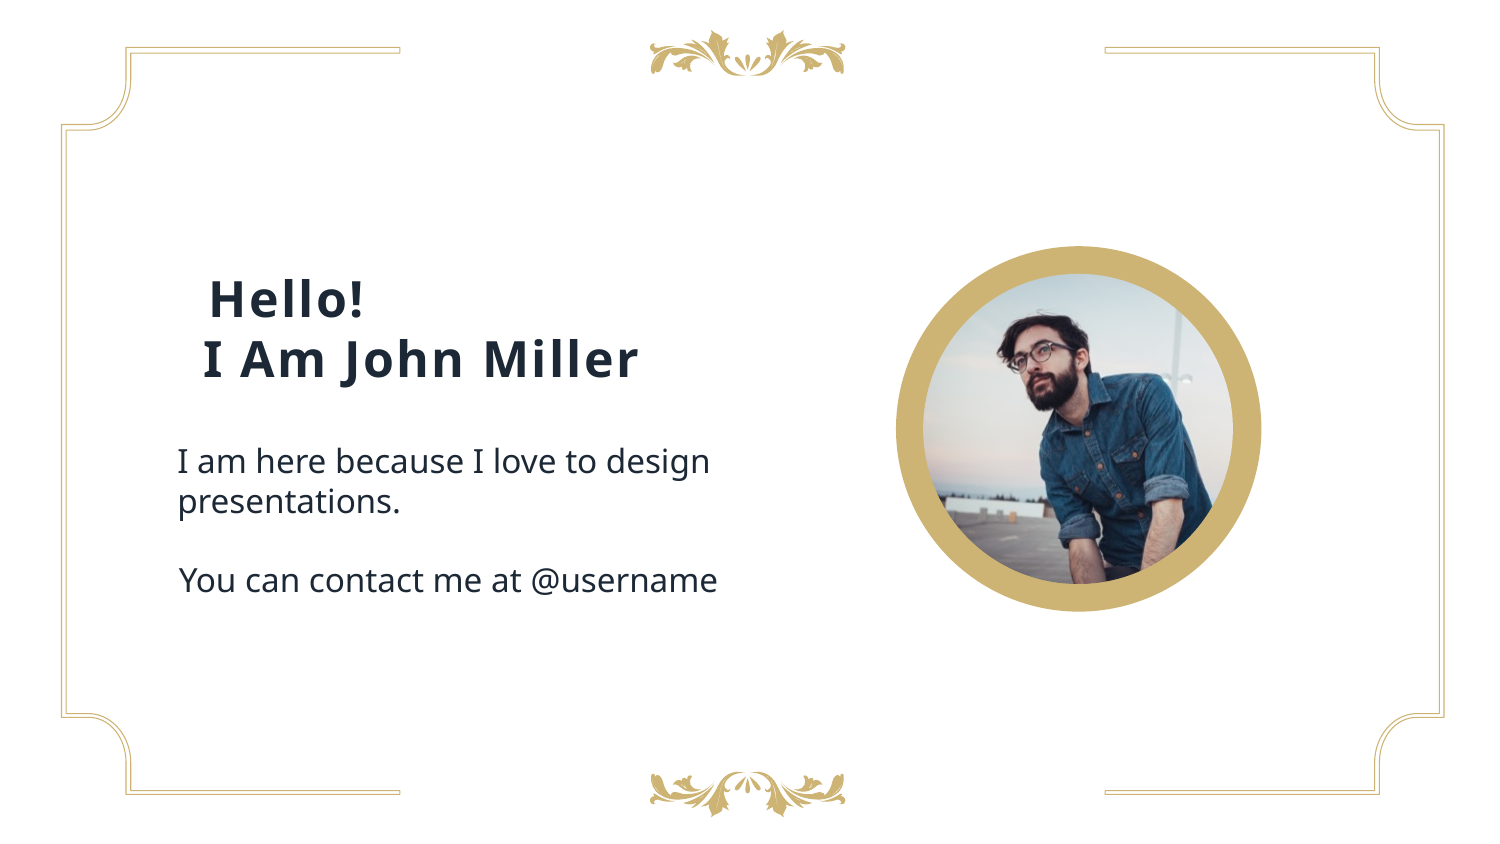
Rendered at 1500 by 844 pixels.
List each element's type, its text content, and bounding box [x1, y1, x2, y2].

text_box [894, 331, 923, 527]
text_box You can contact me at @username [164, 551, 734, 607]
text_box [1233, 329, 1263, 529]
picture [923, 273, 1233, 585]
text_box I am here because I love to design presentations. [162, 433, 727, 528]
text_box Hello! [194, 260, 380, 320]
text_box [981, 585, 1176, 613]
text_box [981, 245, 1176, 273]
text_box I Am John Miller [188, 320, 654, 396]
